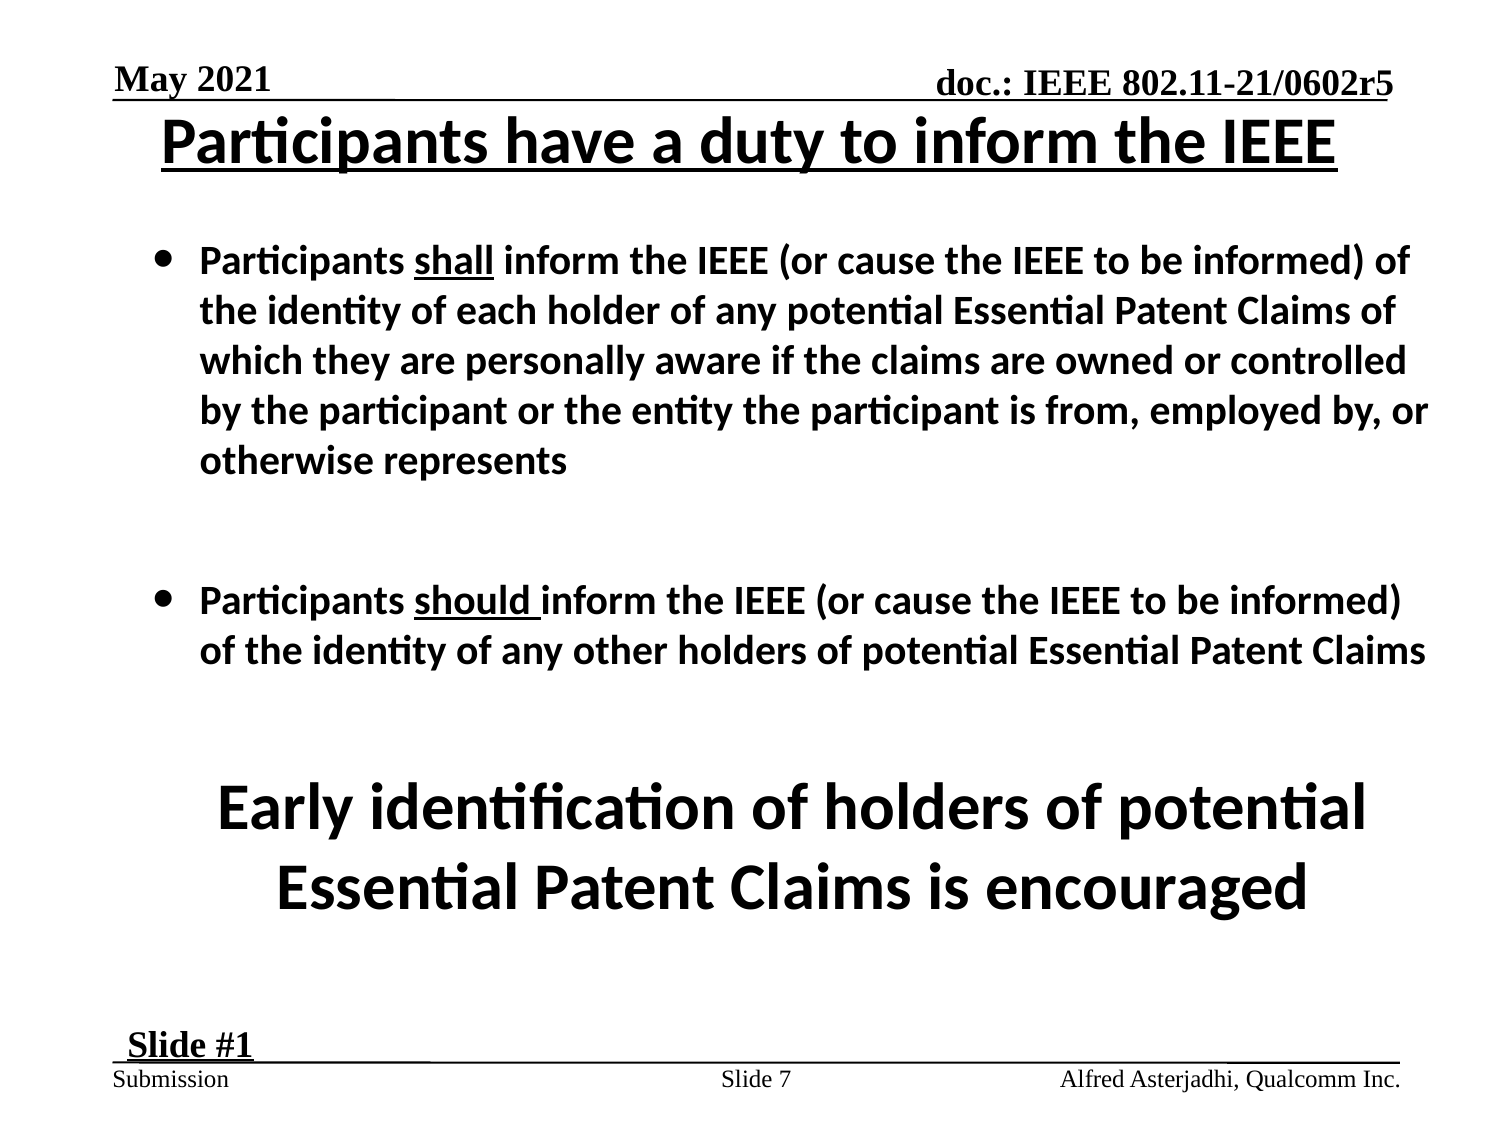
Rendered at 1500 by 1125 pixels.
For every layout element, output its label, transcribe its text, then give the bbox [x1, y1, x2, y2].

list Participants shall inform the IEEE (or cause the IEEE to be informed) of the identity of each holder of any potential Essential Patent Claims of which they are personally aware if the claims are owned or controlled by the participant or the entity the participant is from, employed by, or otherwise represents Participants should inform the IEEE (or cause the IEEE to be informed) of the identity of any other holders of potential Essential Patent Claims Early identification of holders of potential Essential Patent Claims is encouraged [62, 224, 1451, 901]
slide_number Slide 7 [712, 1061, 800, 1123]
footer Alfred Asterjadhi, Qualcomm Inc. [878, 1061, 1402, 1093]
title Participants have a duty to inform the IEEE [112, 112, 1388, 163]
text_box Slide #1 [112, 1012, 269, 1073]
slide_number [114, 54, 493, 100]
